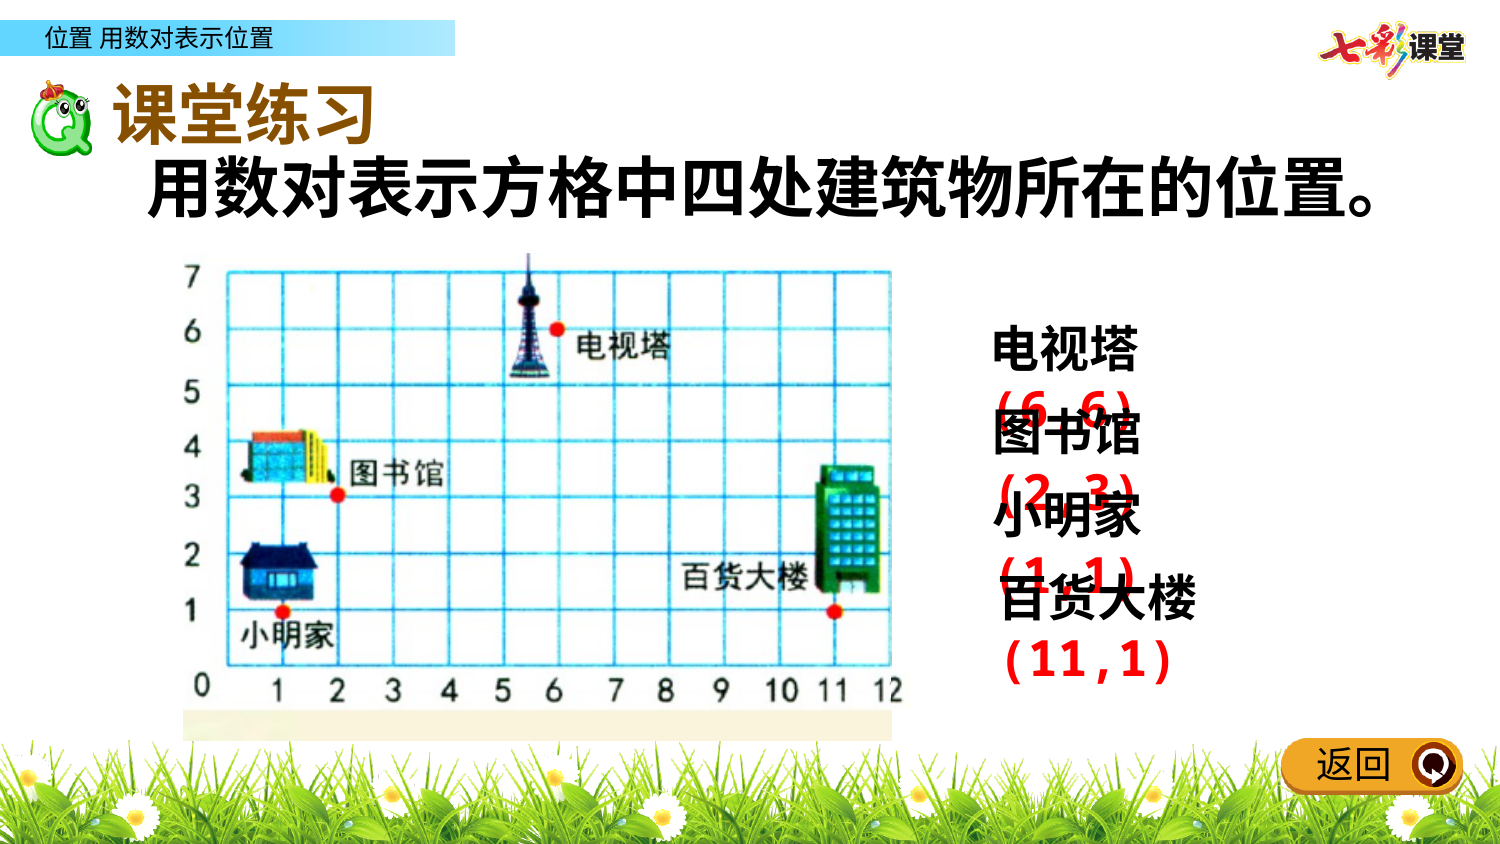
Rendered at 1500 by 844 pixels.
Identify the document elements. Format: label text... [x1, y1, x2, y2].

text_box 用数对表示方格中四处建筑物所在的位置。 [132, 138, 1431, 233]
text_box 电视塔(6,6) [974, 309, 1306, 445]
text_box 图书馆(2,3) [977, 392, 1309, 475]
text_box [1281, 733, 1464, 795]
text_box 课堂练习 [100, 67, 404, 159]
text_box 小明家(1,1) [977, 475, 1309, 611]
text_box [182, 253, 909, 741]
picture [0, 740, 1500, 844]
picture [1316, 20, 1468, 80]
picture [31, 80, 92, 156]
text_box 百货大楼(11,1) [983, 558, 1374, 694]
